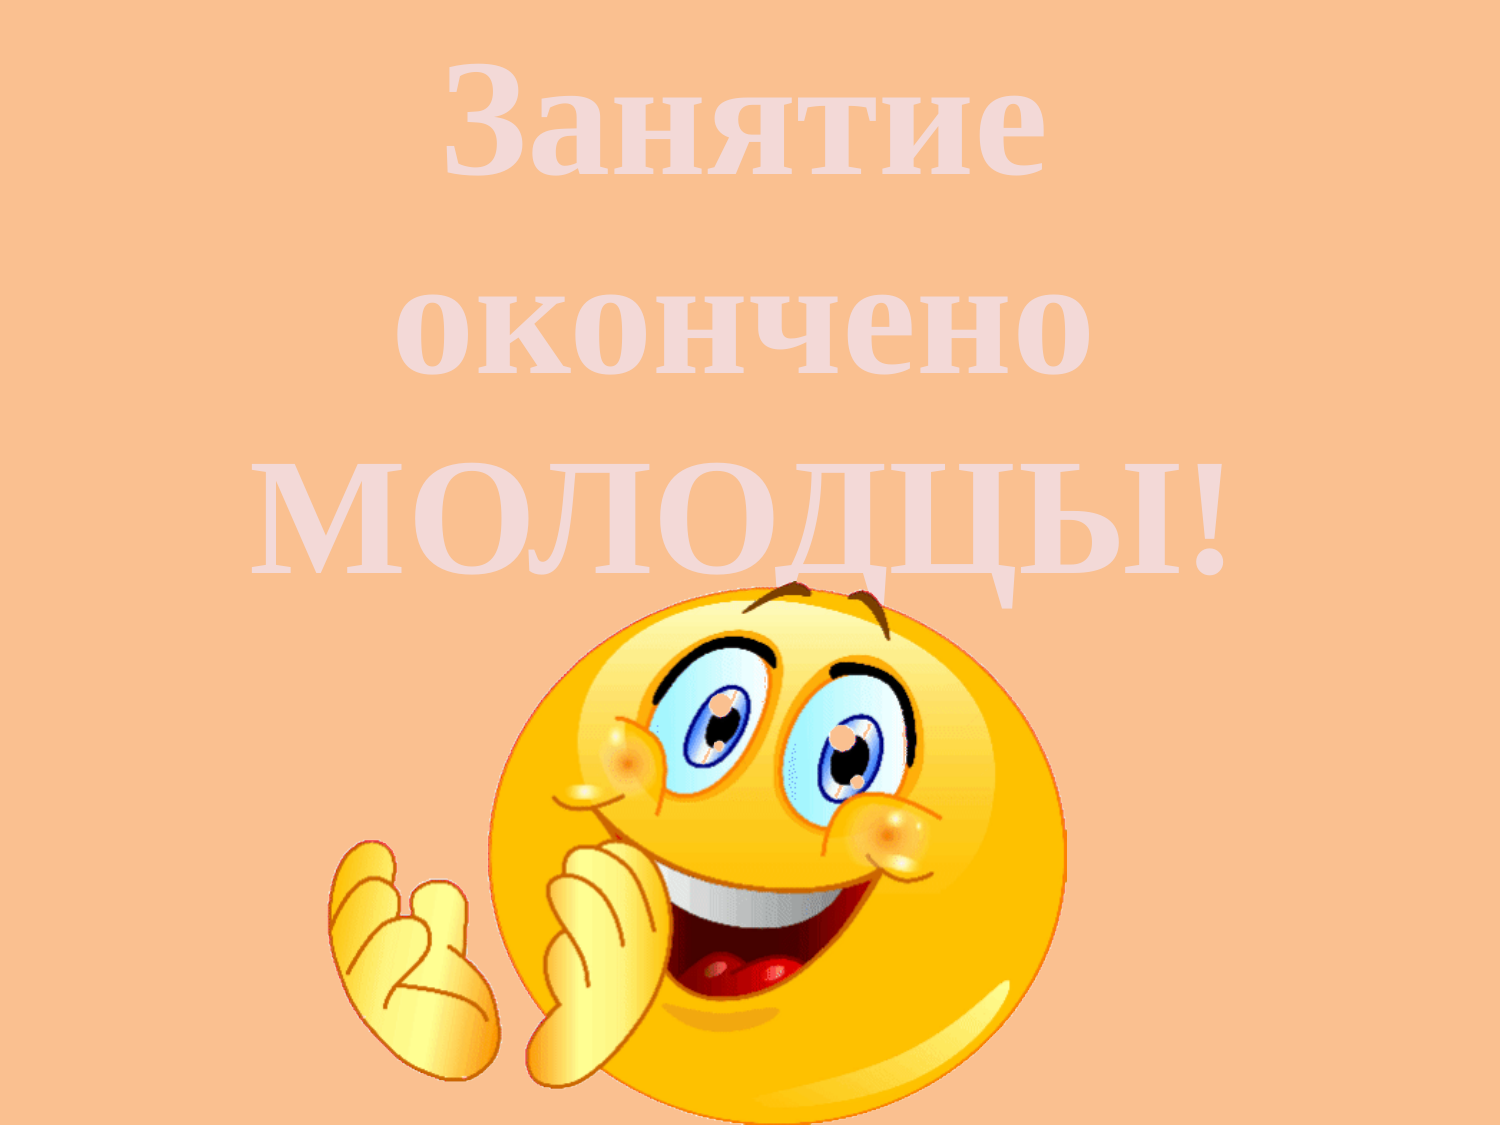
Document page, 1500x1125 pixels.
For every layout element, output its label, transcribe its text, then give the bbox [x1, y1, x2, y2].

text_box Занятие окончено МОЛОДЦЫ! [58, 0, 1430, 615]
picture [316, 580, 1067, 1125]
